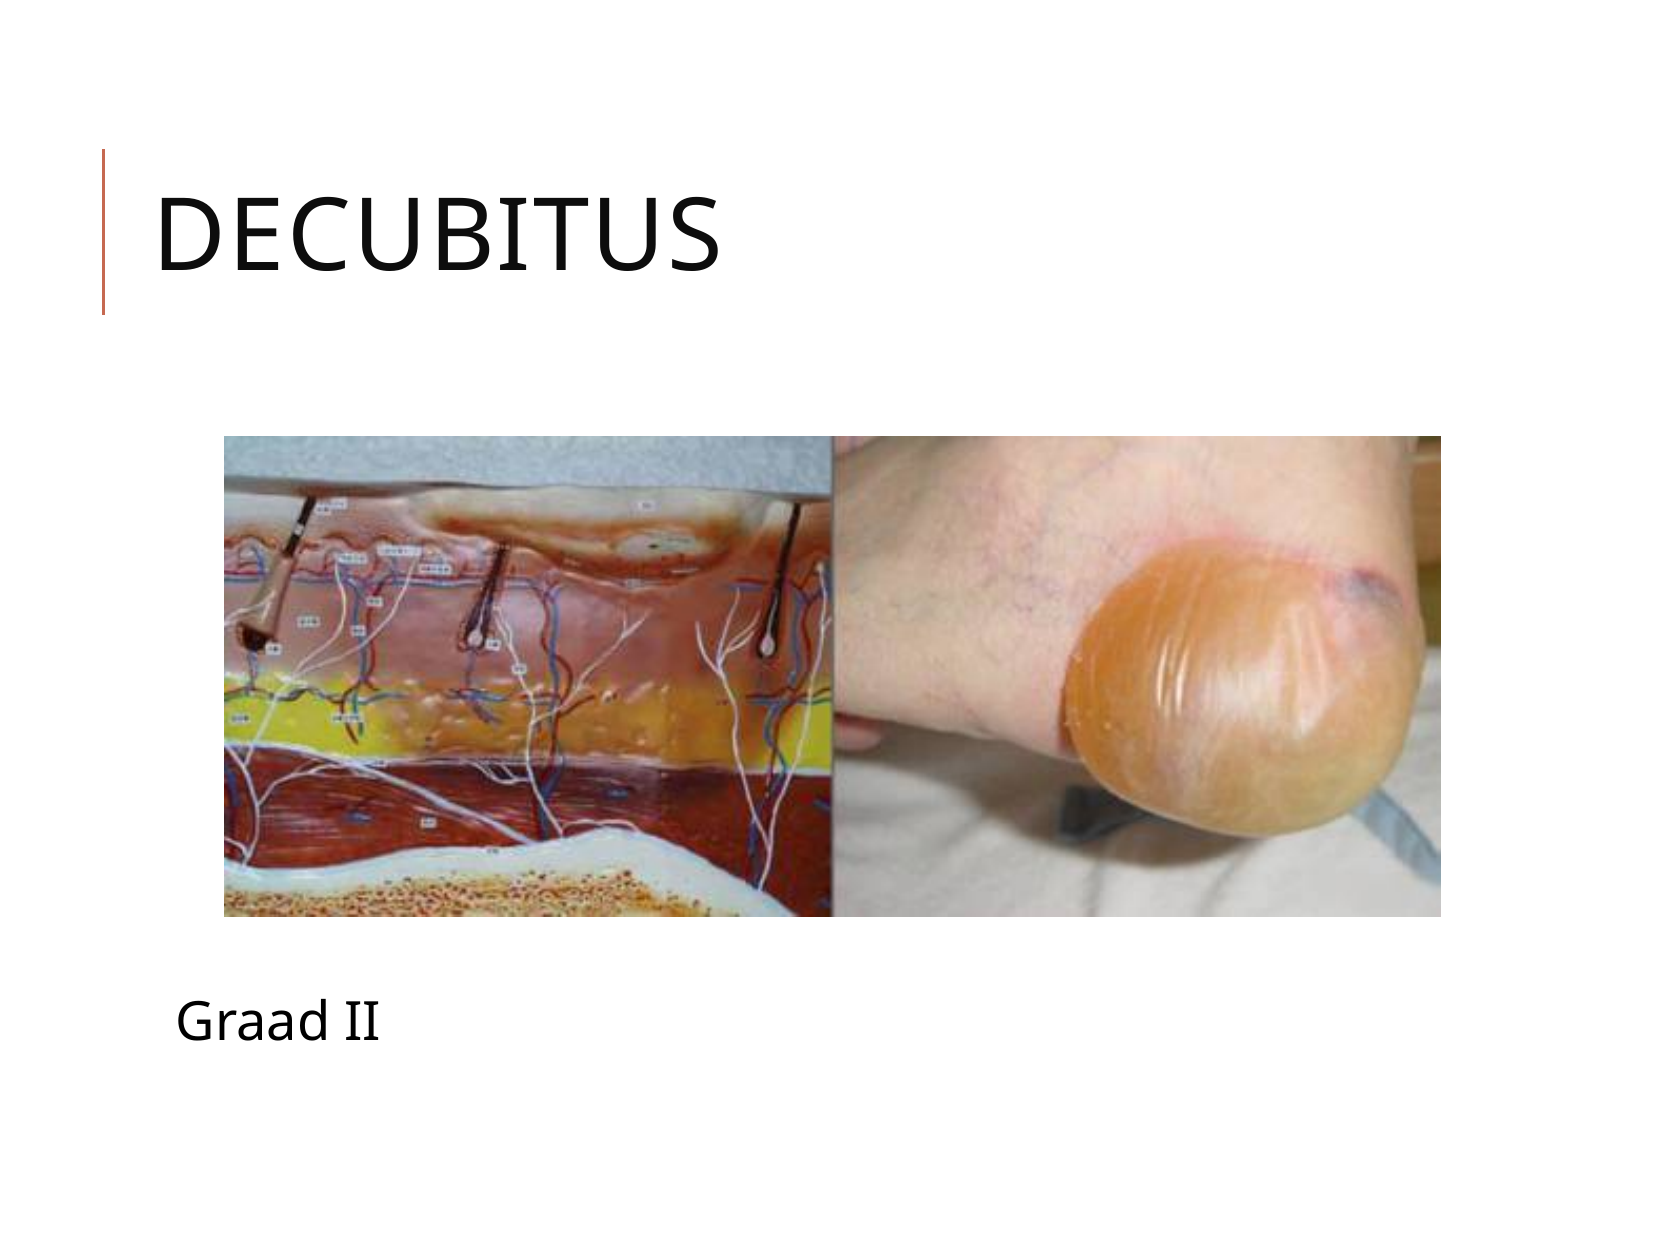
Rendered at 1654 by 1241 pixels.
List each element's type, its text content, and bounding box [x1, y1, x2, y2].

title DECUBITUS [137, 137, 1572, 345]
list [224, 436, 1442, 917]
list Graad II [151, 986, 1543, 1101]
